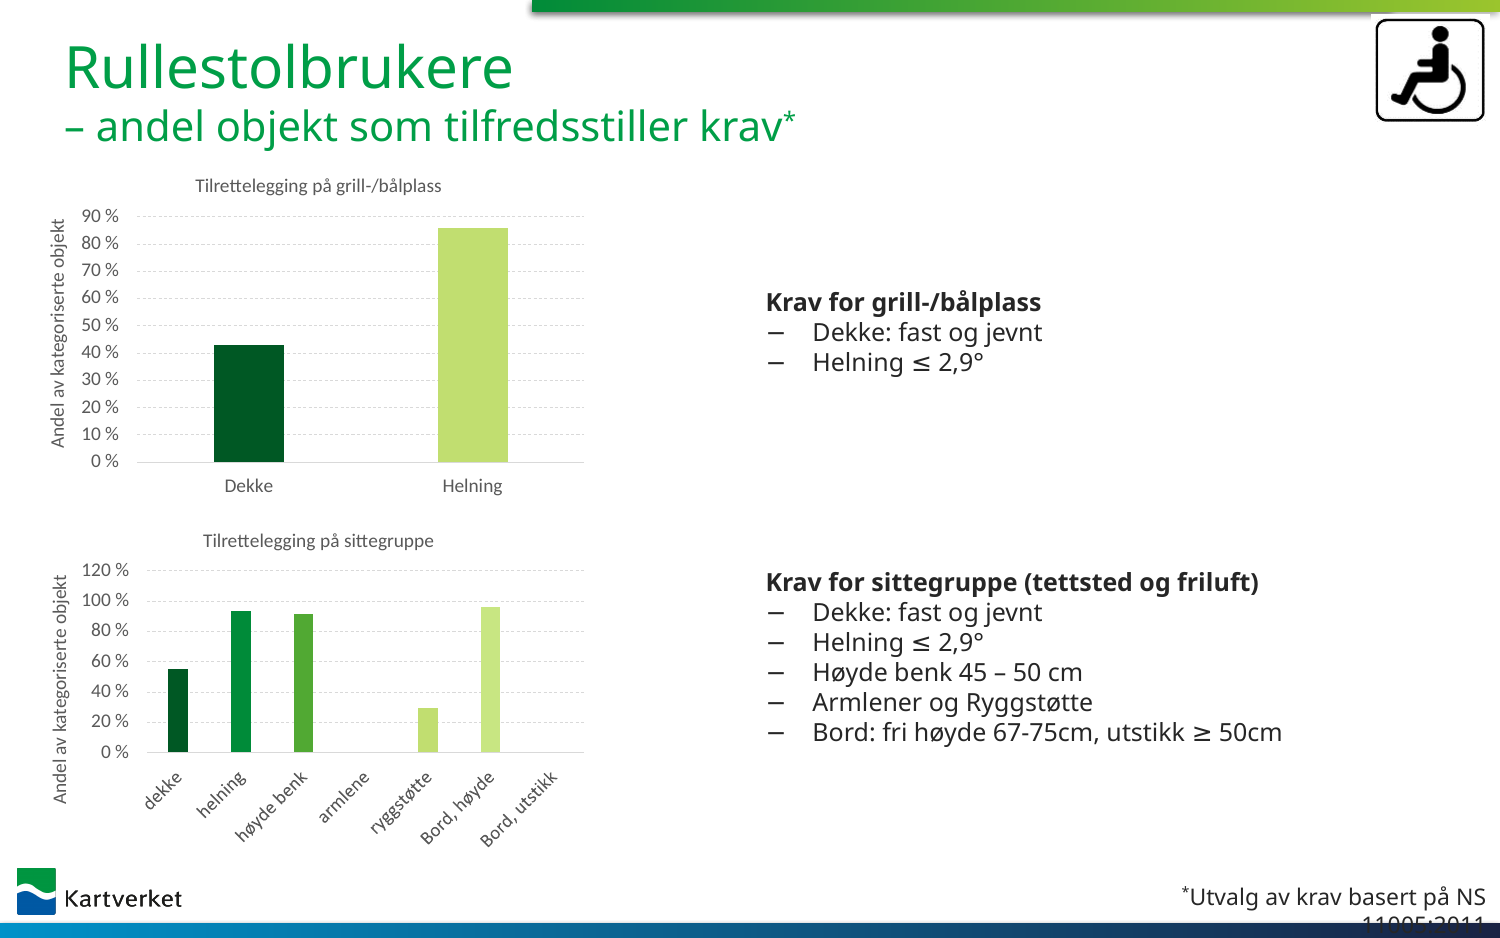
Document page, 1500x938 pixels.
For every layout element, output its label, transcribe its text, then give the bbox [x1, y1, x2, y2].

text_box *Utvalg av krav basert på NS 11005:2011 [1068, 873, 1500, 938]
text_box Krav for sittegruppe (tettsted og friluft) Dekke: fast og jevnt Helning ≤ 2,9° Høyde benk 45 – 50 cm Armlener og Ryggstøtte Bord: fri høyde 67-75cm, utstikk ≥ 50cm [750, 559, 1500, 754]
text_box Rullestolbrukere – andel objekt som tilfredsstiller krav* [49, 14, 1431, 158]
picture [41, 520, 596, 859]
picture [1371, 13, 1491, 127]
text_box Krav for grill-/bålplass Dekke: fast og jevnt Helning ≤ 2,9° [750, 279, 1452, 384]
picture [41, 166, 596, 505]
